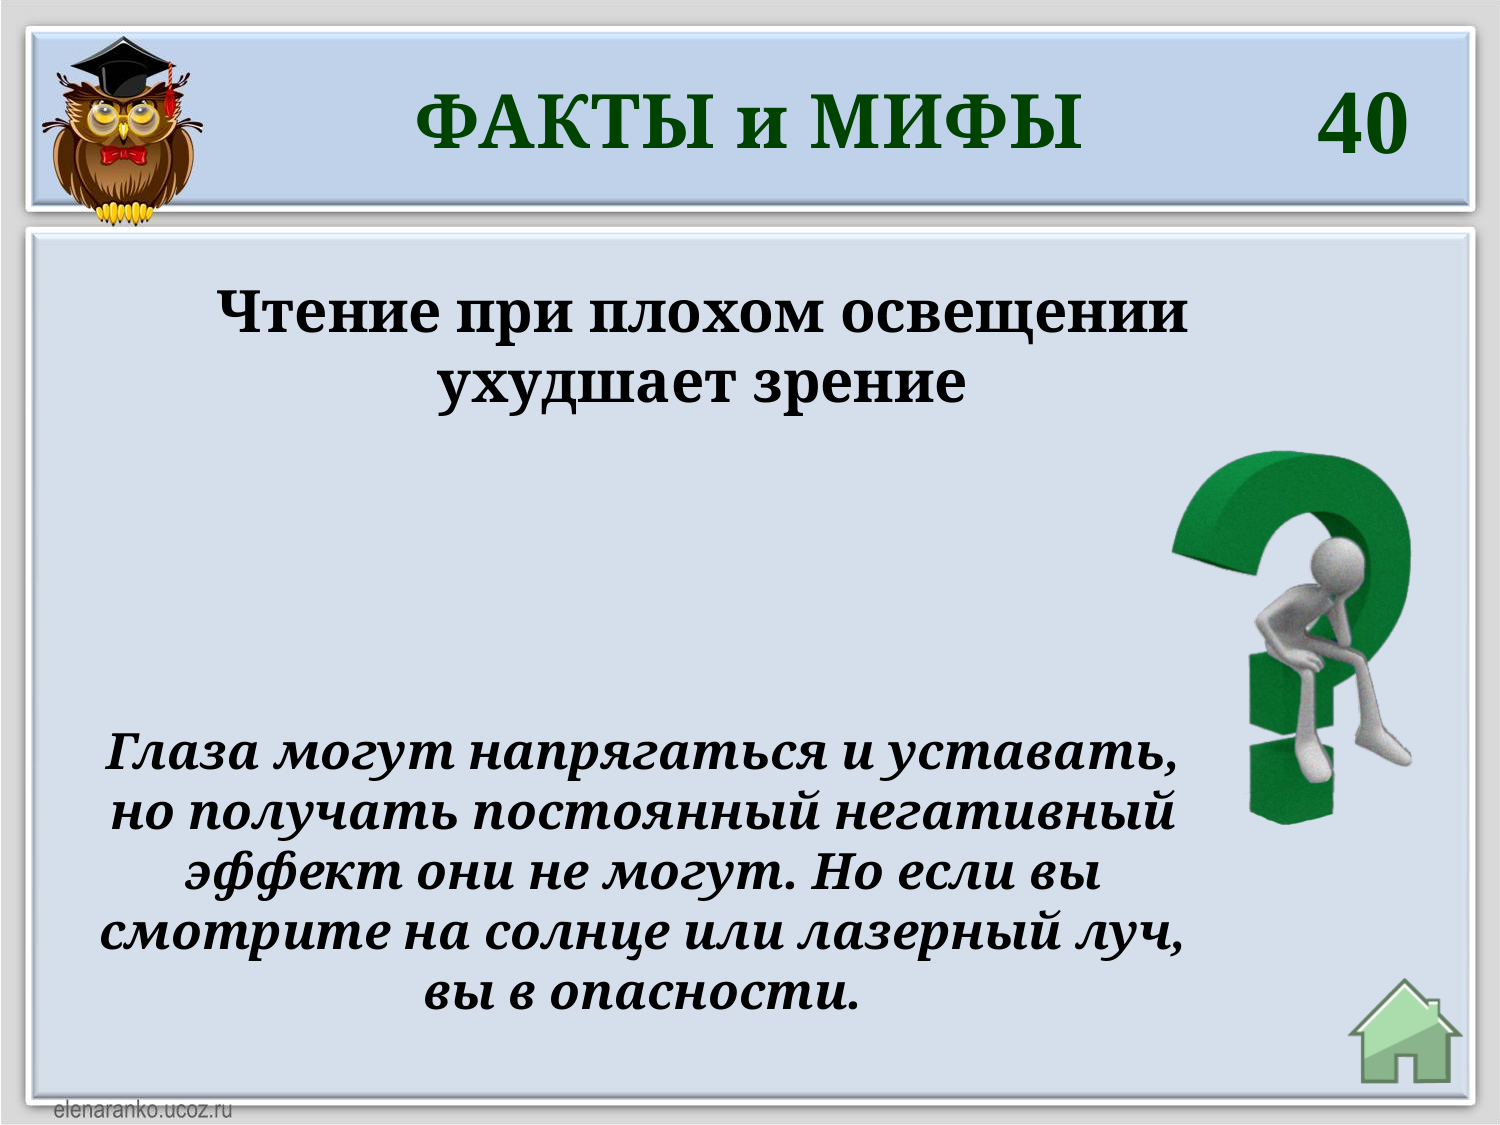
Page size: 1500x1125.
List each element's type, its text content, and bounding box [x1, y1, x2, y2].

text_box ФАКТЫ и МИФЫ [218, 66, 1281, 172]
text_box Чтение при плохом освещении ухудшает зрение [53, 267, 1353, 422]
text_box 40 [1281, 54, 1447, 180]
picture [0, 0, 1500, 1125]
text_box Глаза могут напрягаться и уставать, но получать постоянный негативный эффект они не могут. Но если вы смотрите на солнце или лазерный луч, вы в опасности. [53, 711, 1235, 1027]
